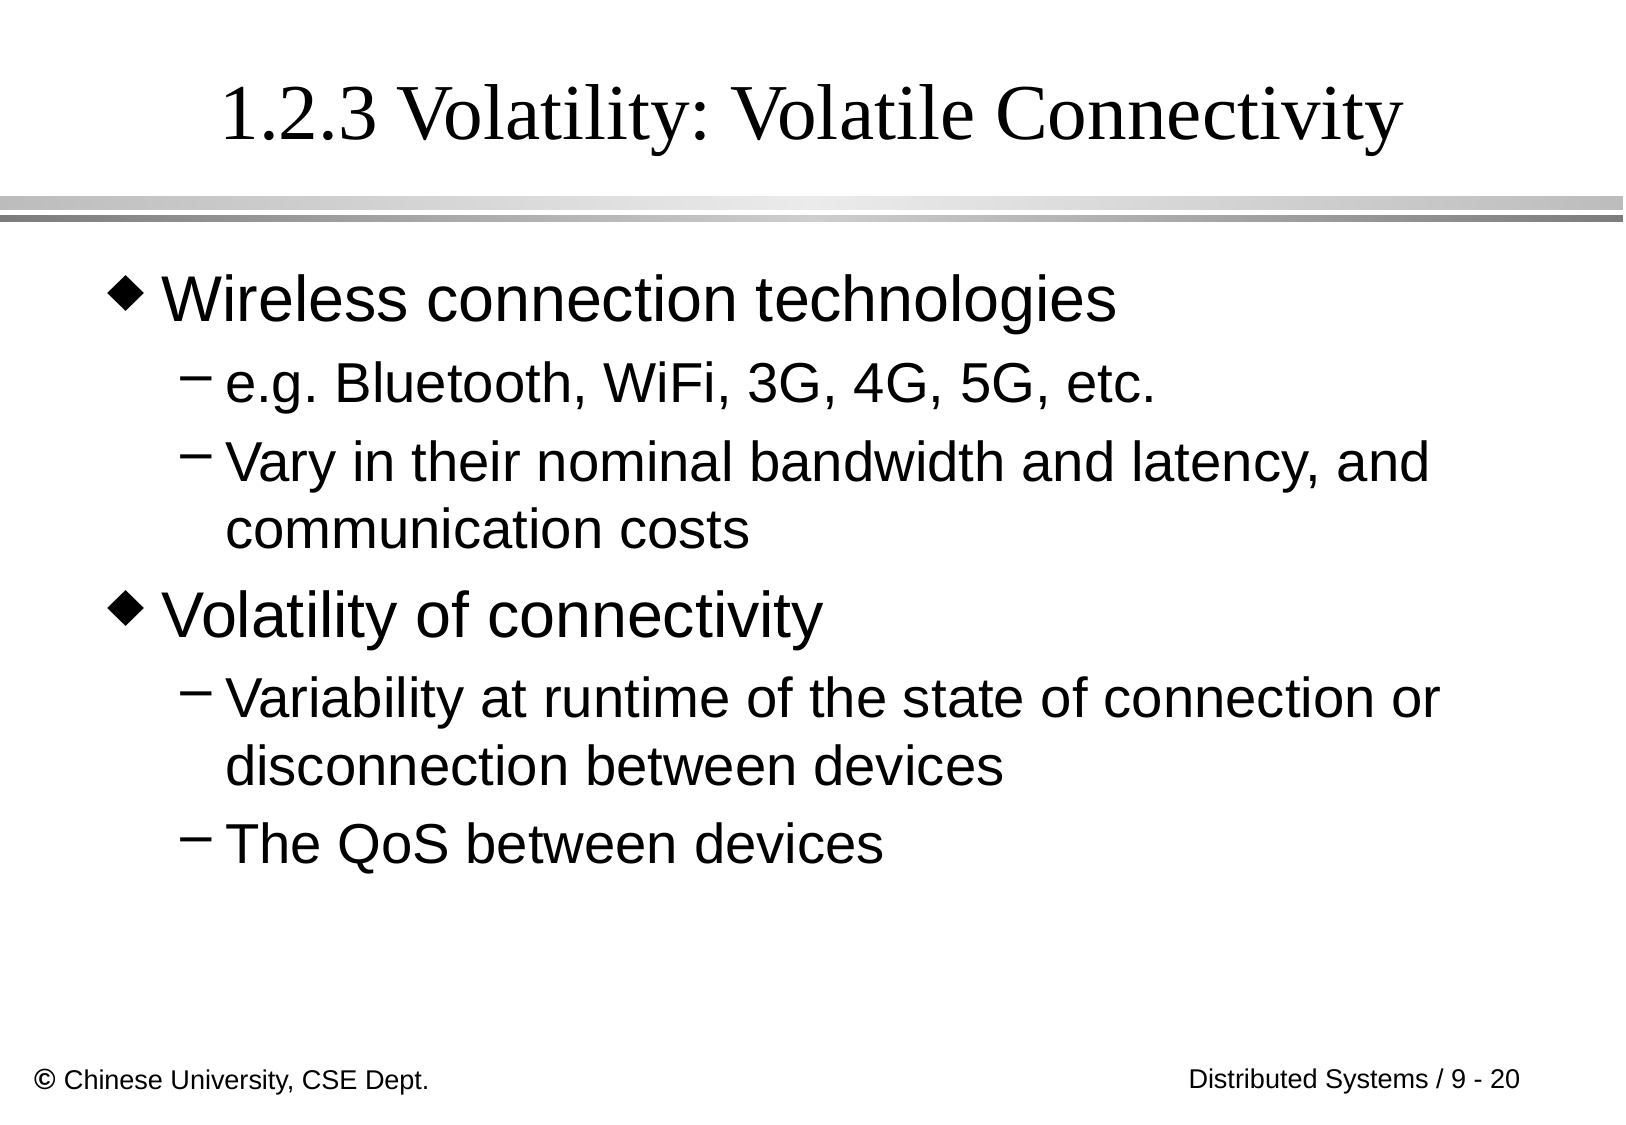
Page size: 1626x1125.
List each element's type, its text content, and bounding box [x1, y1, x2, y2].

list Wireless connection technologies e.g. Bluetooth, WiFi, 3G, 4G, 5G, etc. Vary in their nominal bandwidth and latency, and communication costs Volatility of connectivity Variability at runtime of the state of connection or disconnection between devices The QoS between devices [92, 249, 1506, 1038]
title 1.2.3 Volatility: Volatile Connectivity [49, 62, 1576, 163]
